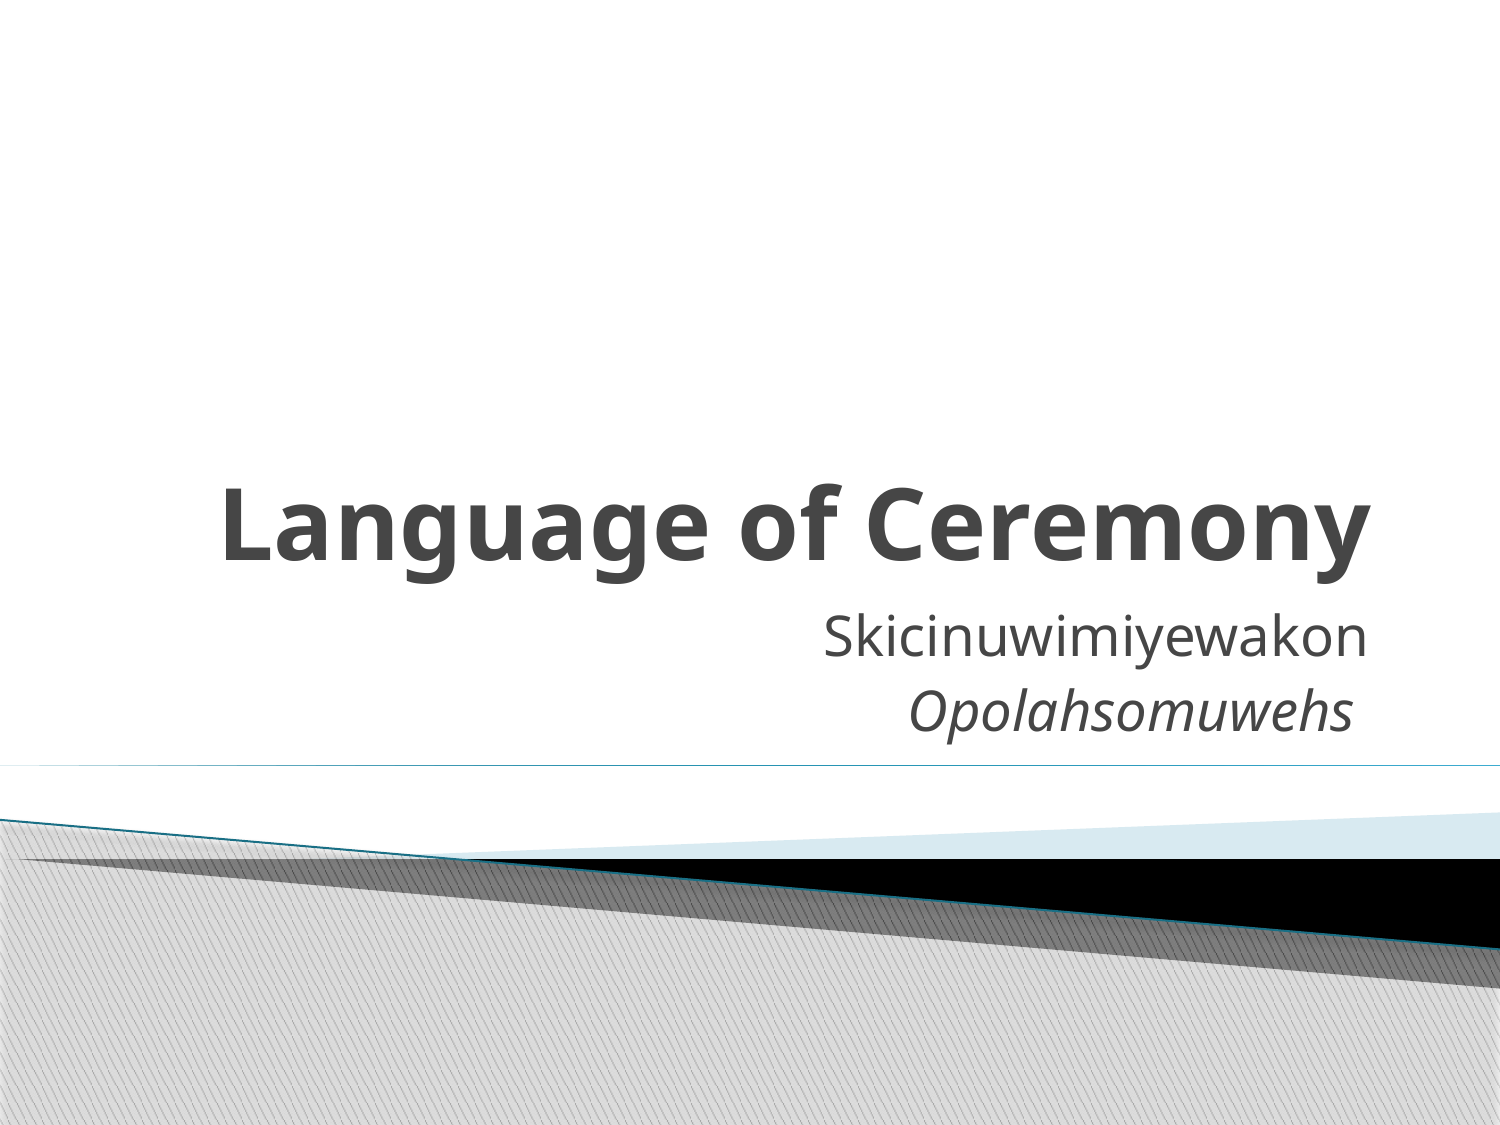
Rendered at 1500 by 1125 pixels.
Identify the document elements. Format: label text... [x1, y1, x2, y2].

title Language of Ceremony [112, 287, 1388, 588]
picture [5, 859, 1500, 989]
subtitle Skicinuwimiyewakon Opolahsomuwehs [112, 592, 1388, 790]
